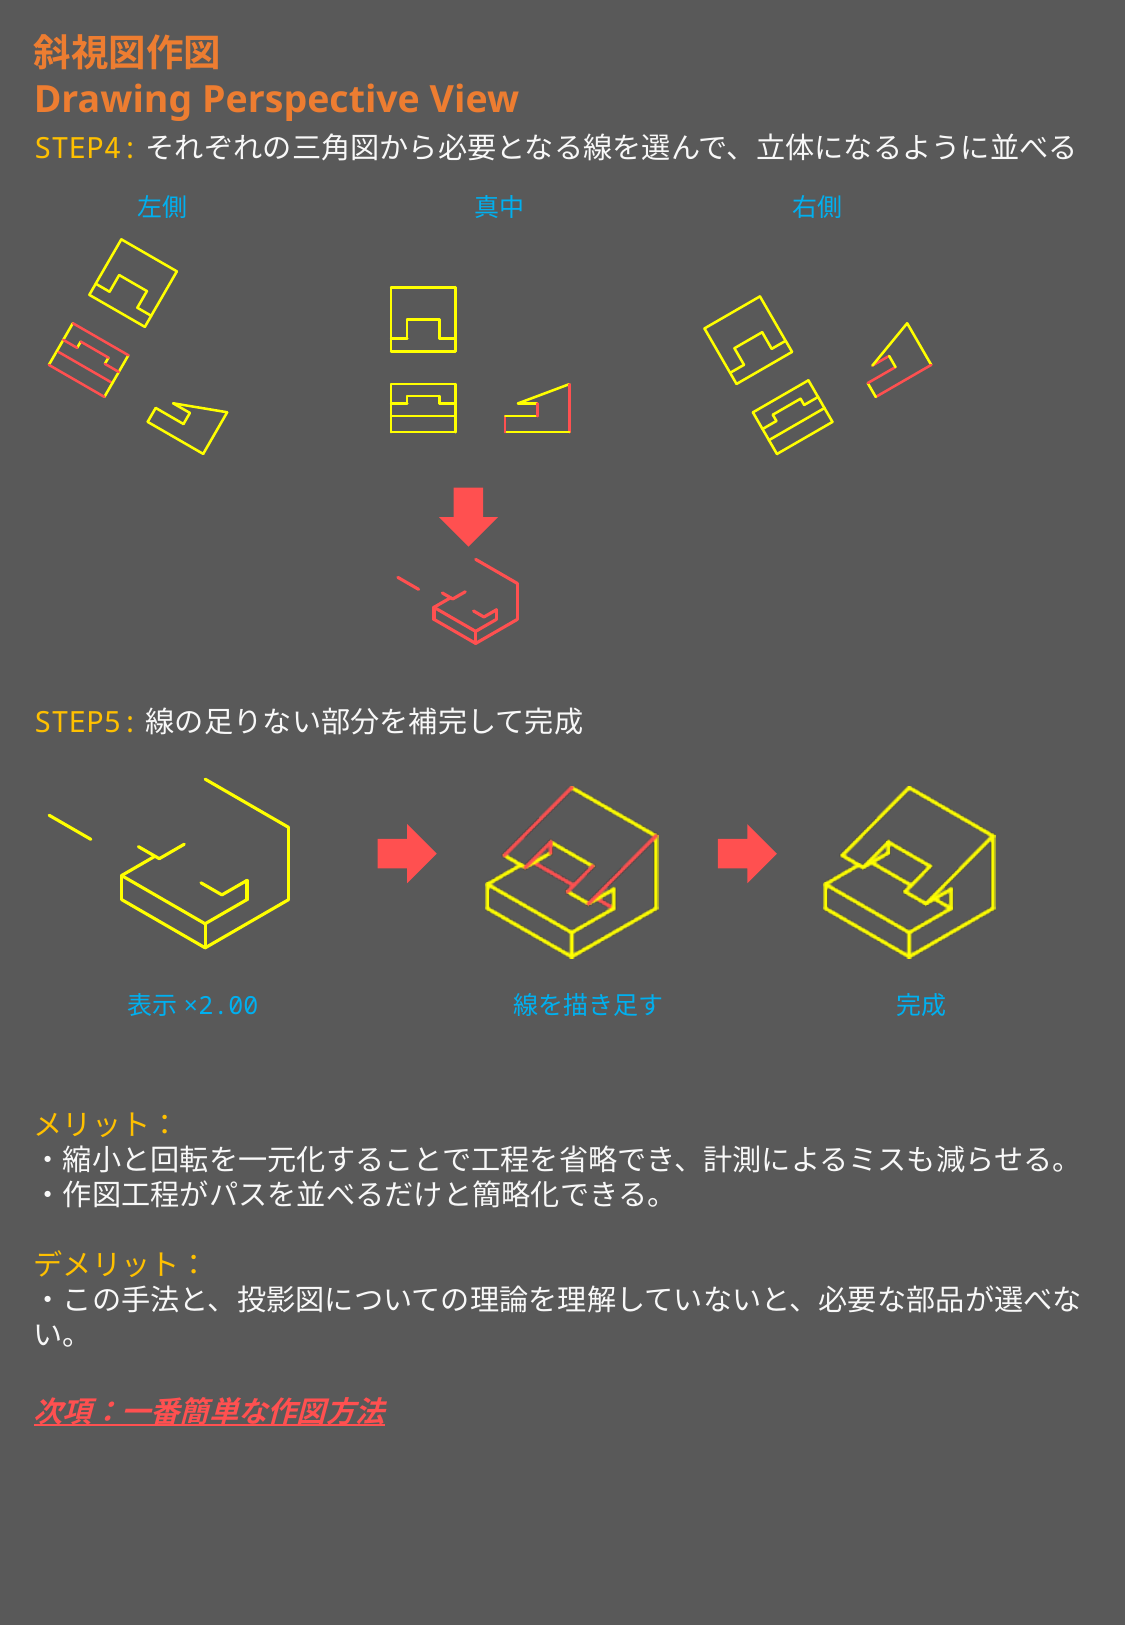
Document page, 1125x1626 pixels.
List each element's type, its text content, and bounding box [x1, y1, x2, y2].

text_box 右側 [777, 184, 858, 230]
text_box メリット： ・縮小と回転を一元化することで工程を省略でき、計測によるミスも減らせる。 ・作図工程がパスを並べるだけと簡略化できる。 デメリット： ・この手法と、投影図についての理論を理解していないと、必要な部品が選べない。 [19, 1098, 1125, 1359]
text_box [435, 485, 502, 549]
text_box 線を描き足す [498, 982, 679, 1028]
text_box 表示×2.00 [112, 982, 274, 1028]
text_box STEP4:それぞれの三角図から必要となる線を選んで、立体になるように並べる [19, 122, 1125, 172]
text_box STEP5:線の足りない部分を補完して完成 [19, 695, 1125, 746]
text_box 完成 [881, 982, 962, 1028]
text_box 斜視図作図 Drawing Perspective View [19, 21, 1125, 122]
picture [822, 785, 997, 960]
text_box [716, 820, 780, 888]
text_box [376, 820, 439, 888]
text_box 次項：一番簡単な作図方法 [19, 1385, 1125, 1436]
text_box 左側 [122, 184, 203, 230]
text_box 真中 [460, 184, 540, 230]
picture [485, 785, 659, 960]
